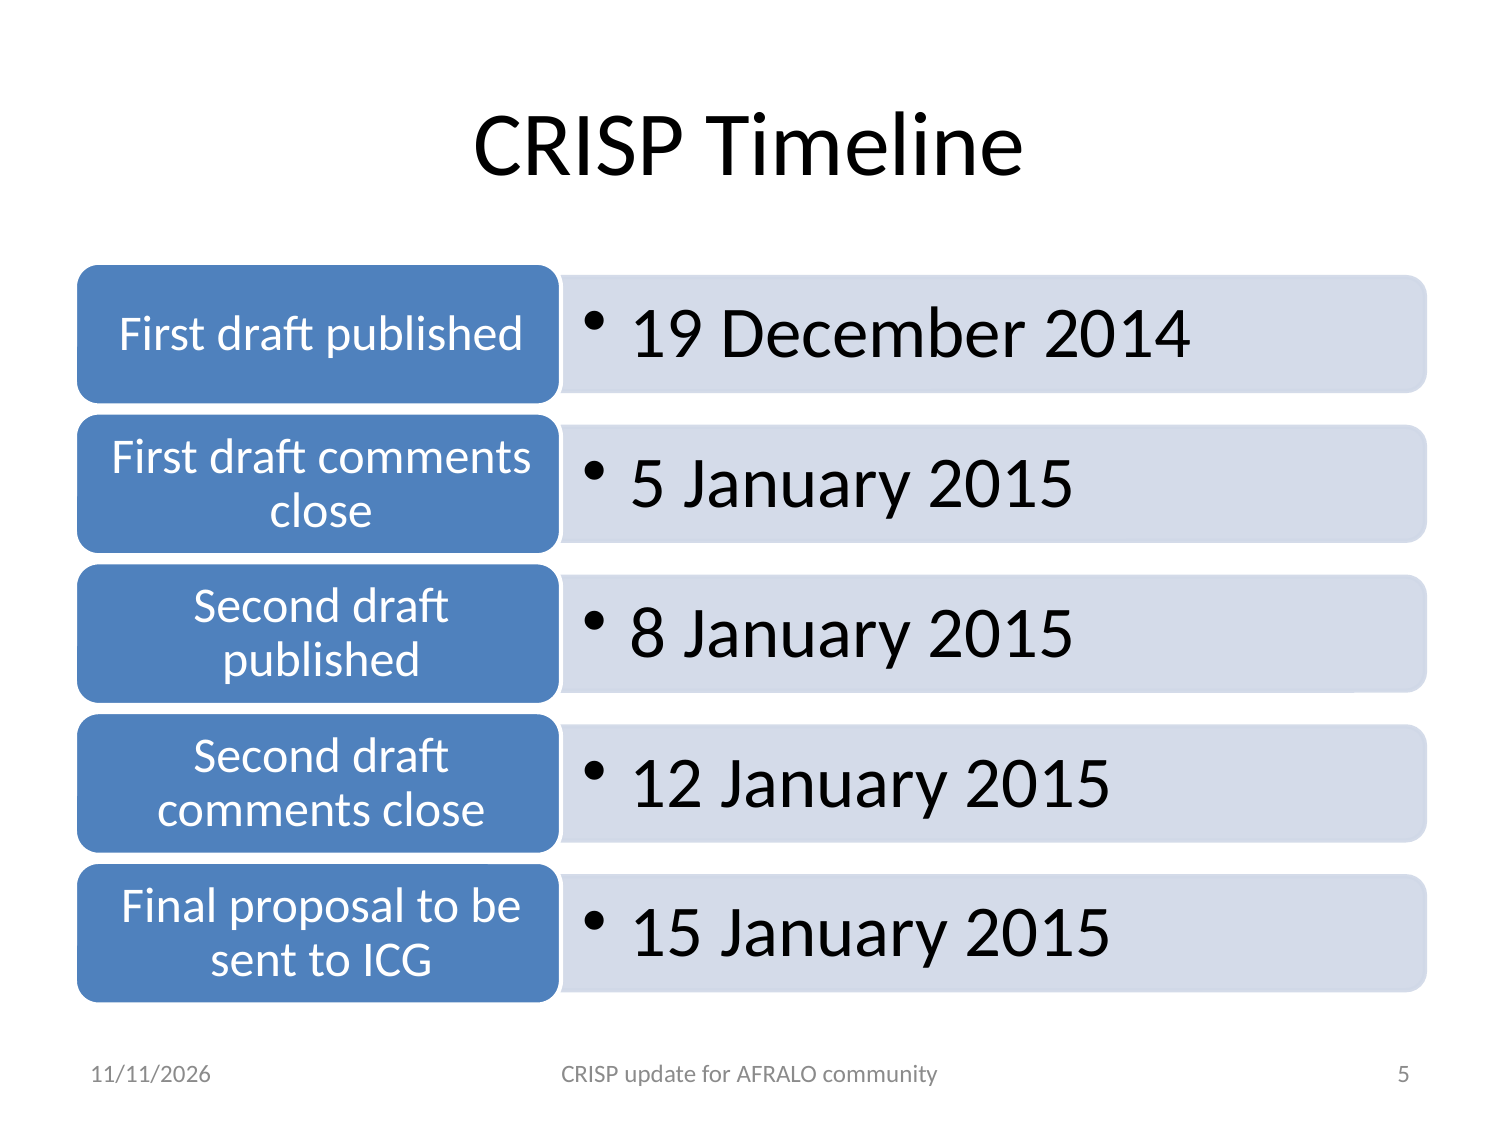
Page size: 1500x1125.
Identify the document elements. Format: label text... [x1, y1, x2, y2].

title CRISP Timeline [75, 45, 1425, 233]
slide_number 5 [1074, 1042, 1425, 1103]
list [74, 262, 1426, 1006]
footer CRISP update for AFRALO community [512, 1042, 988, 1103]
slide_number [75, 1042, 425, 1103]
